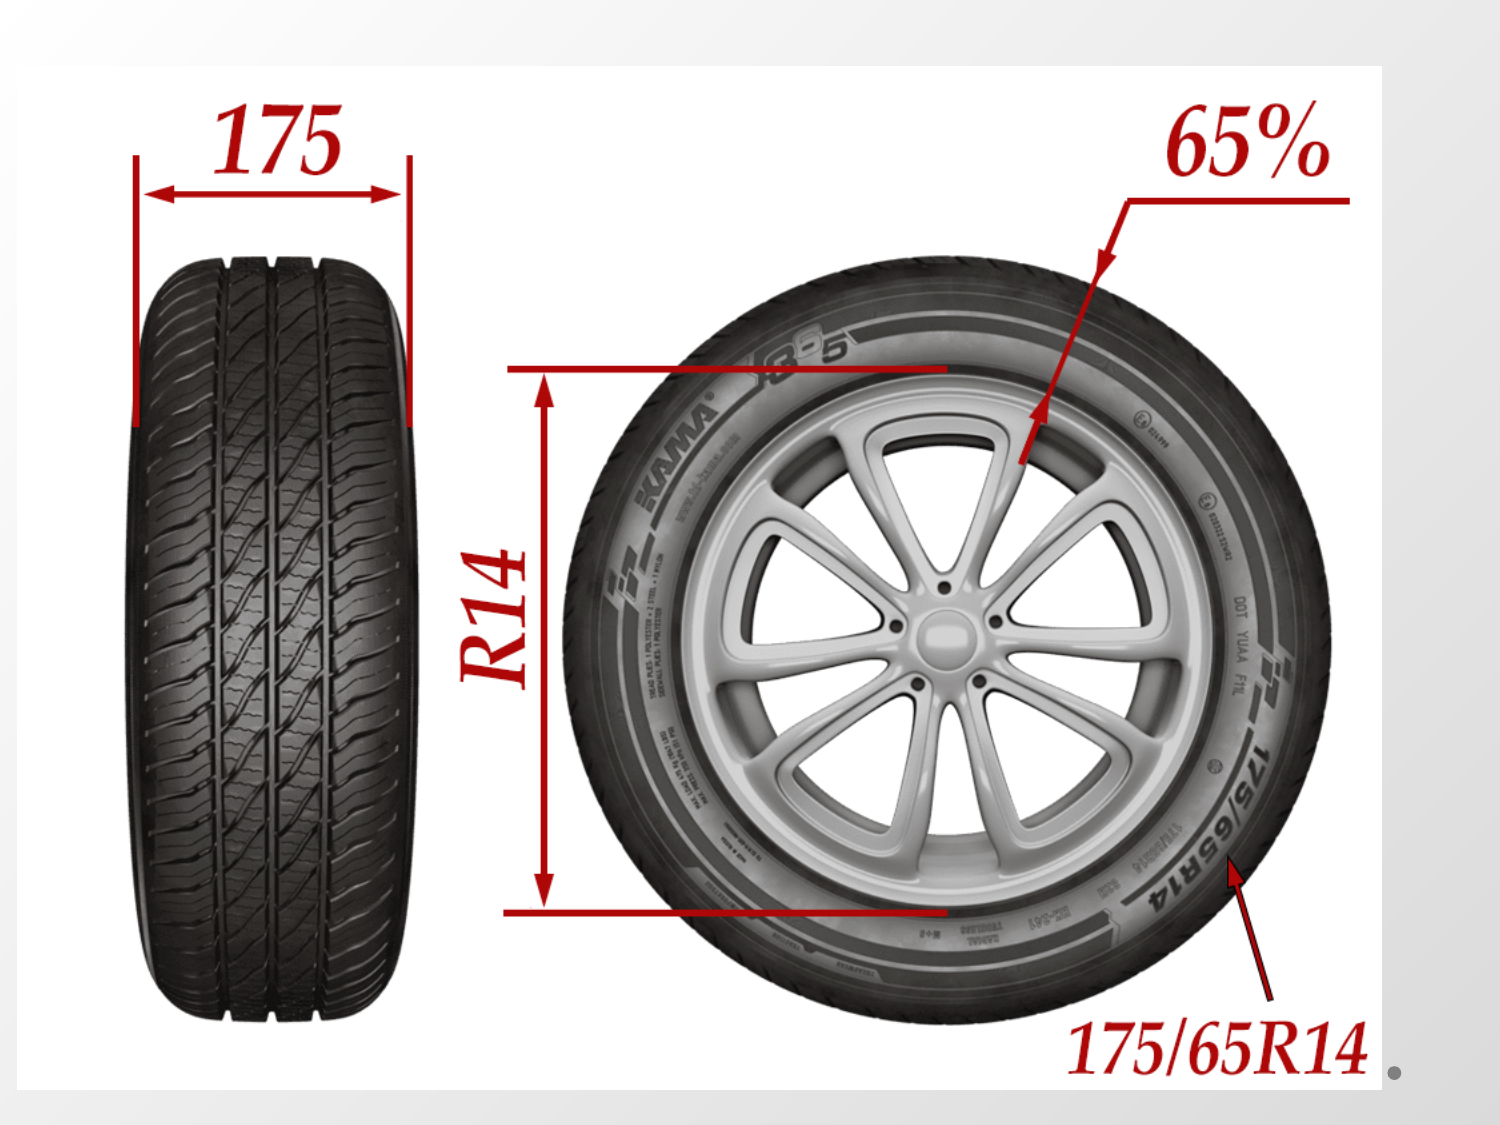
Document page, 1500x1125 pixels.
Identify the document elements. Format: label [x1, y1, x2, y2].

picture [17, 66, 1382, 1090]
